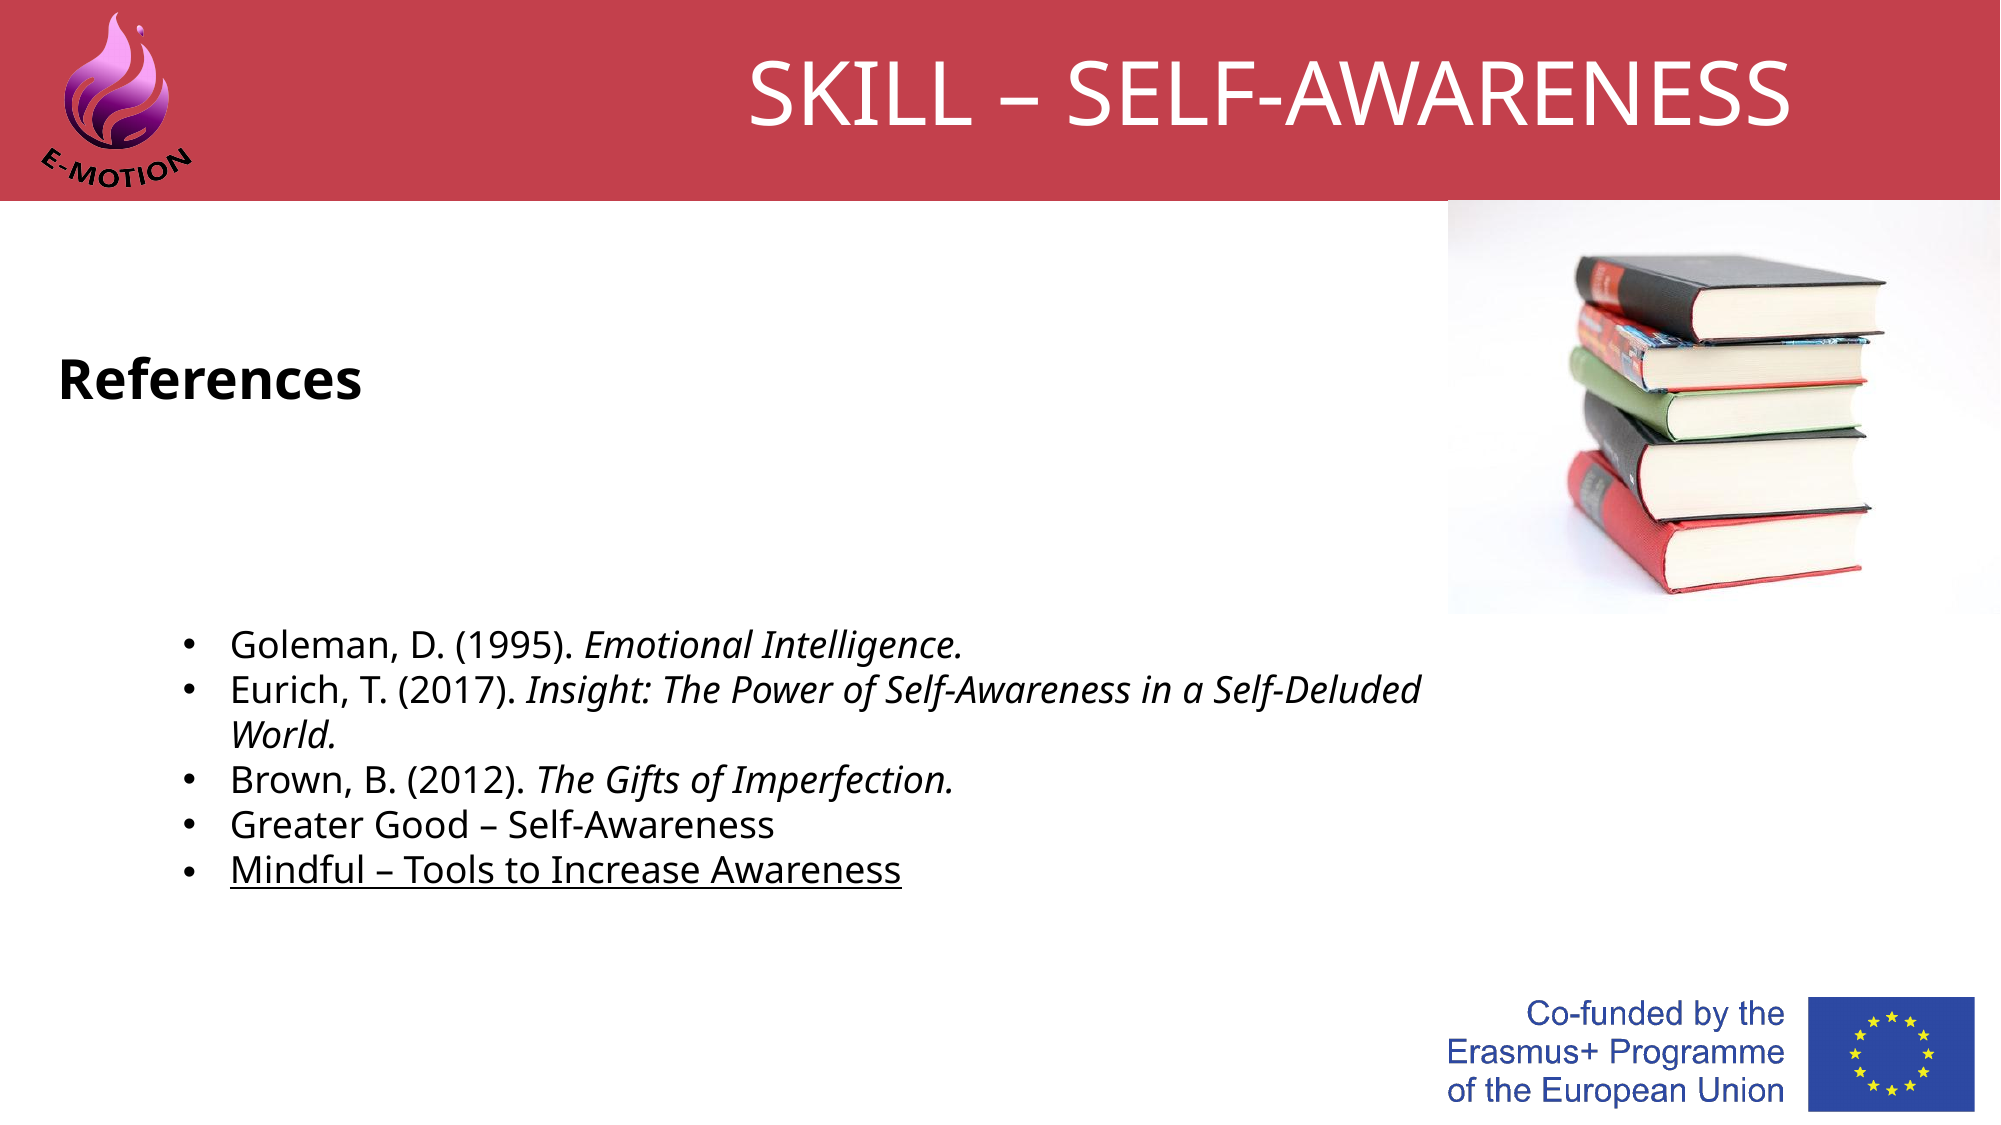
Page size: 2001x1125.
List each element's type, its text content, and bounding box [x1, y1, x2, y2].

picture [1396, 995, 1975, 1116]
picture [0, 0, 253, 247]
list References [42, 286, 1443, 421]
text_box SKILL – SELF-AWARENESS [551, 28, 1810, 304]
picture [1448, 200, 2000, 614]
text_box Goleman, D. (1995). Emotional Intelligence. Eurich, T. (2017). Insight: The Power of Self-Awareness in a Self-Deluded World. Brown, B. (2012). The Gifts of Imperfection. Greater Good – Self-Awareness Mindful – Tools to Increase Awareness [167, 613, 1516, 905]
